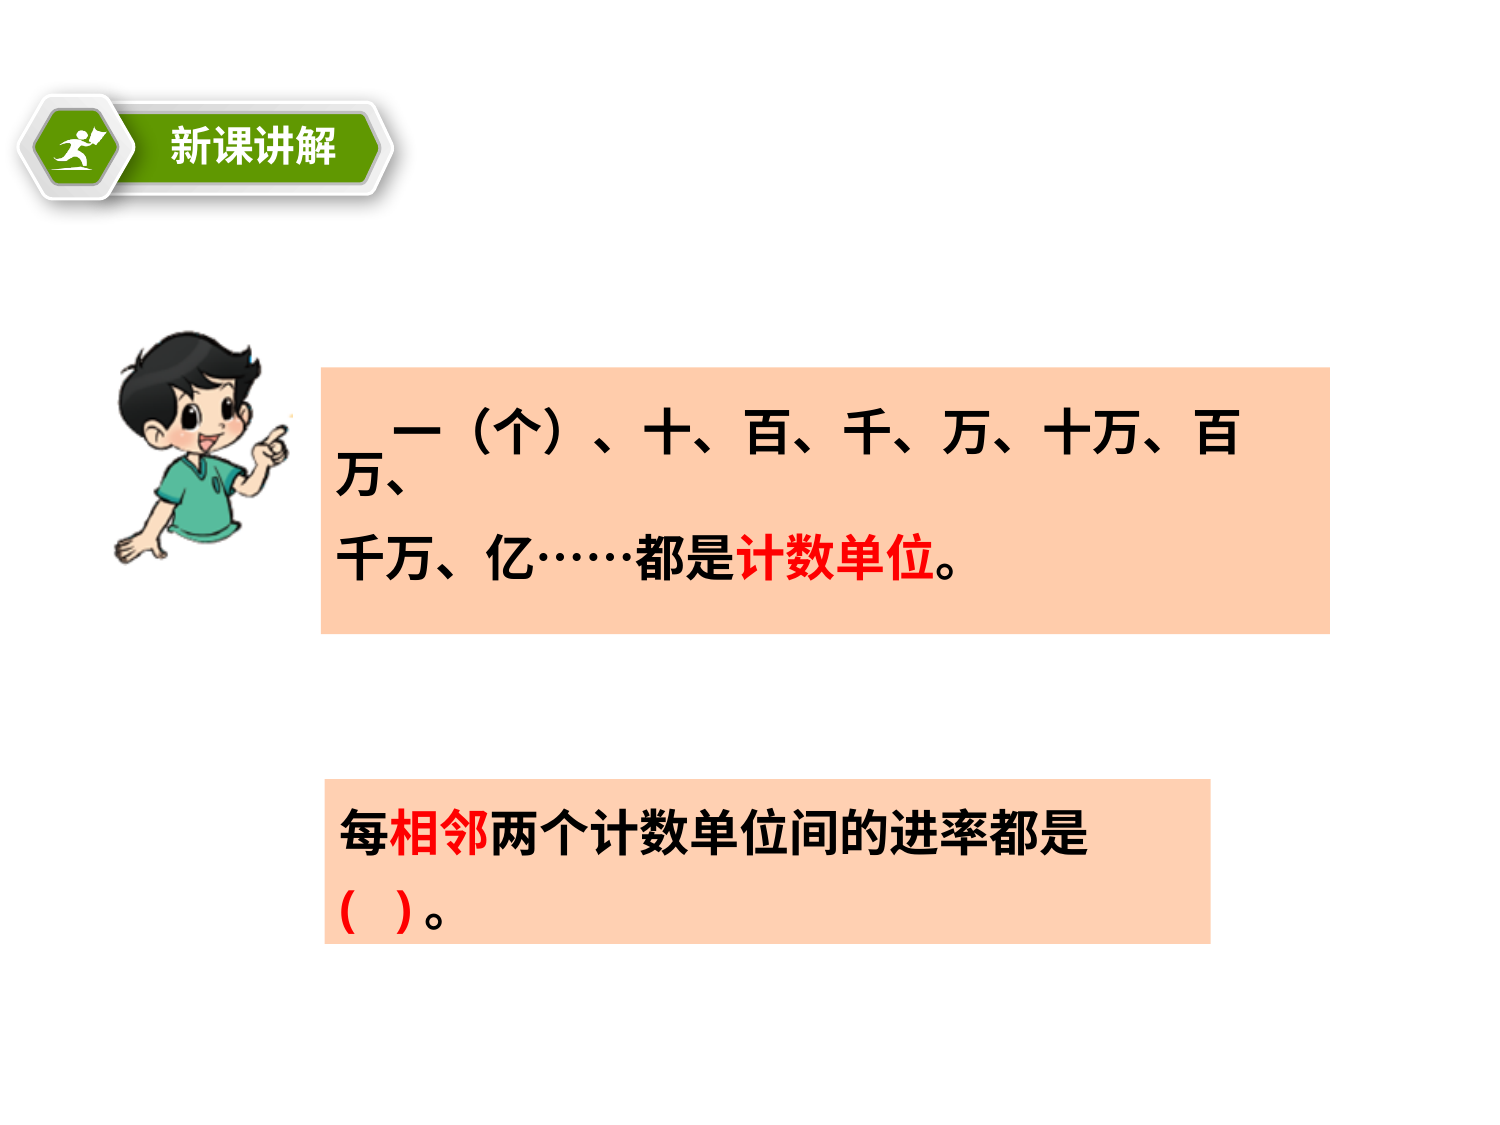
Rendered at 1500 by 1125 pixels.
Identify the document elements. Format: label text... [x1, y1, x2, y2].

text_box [17, 95, 393, 235]
picture [89, 304, 293, 566]
text_box 每相邻两个计数单位间的进率都是( )。 [324, 779, 1211, 944]
text_box 一（个）、十、百、千、万、十万、百万、 千万、亿……都是计数单位。 [320, 367, 1330, 635]
